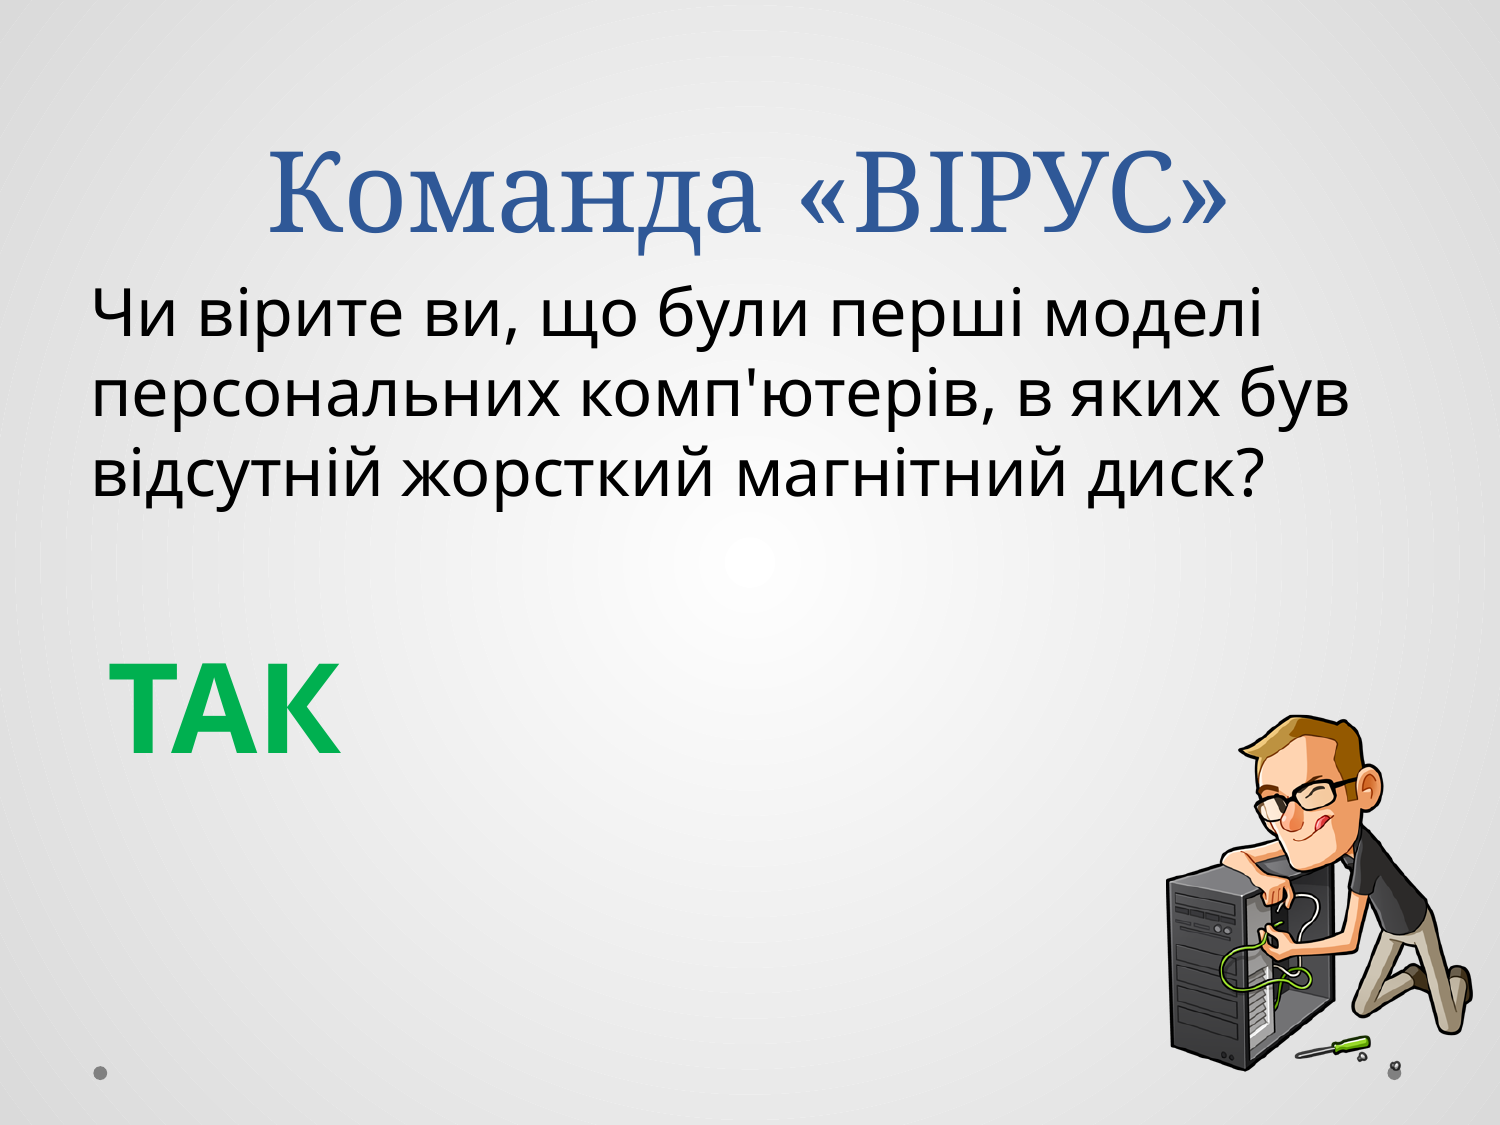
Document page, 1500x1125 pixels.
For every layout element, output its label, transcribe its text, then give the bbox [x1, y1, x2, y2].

title Команда «ВІРУС» [75, 0, 1425, 262]
picture [1140, 692, 1496, 1093]
list Чи вірите ви, що були перші моделі персональних комп'ютерів, в яких був відсутній жорсткий магнітний диск? ТАК [75, 262, 1425, 1005]
